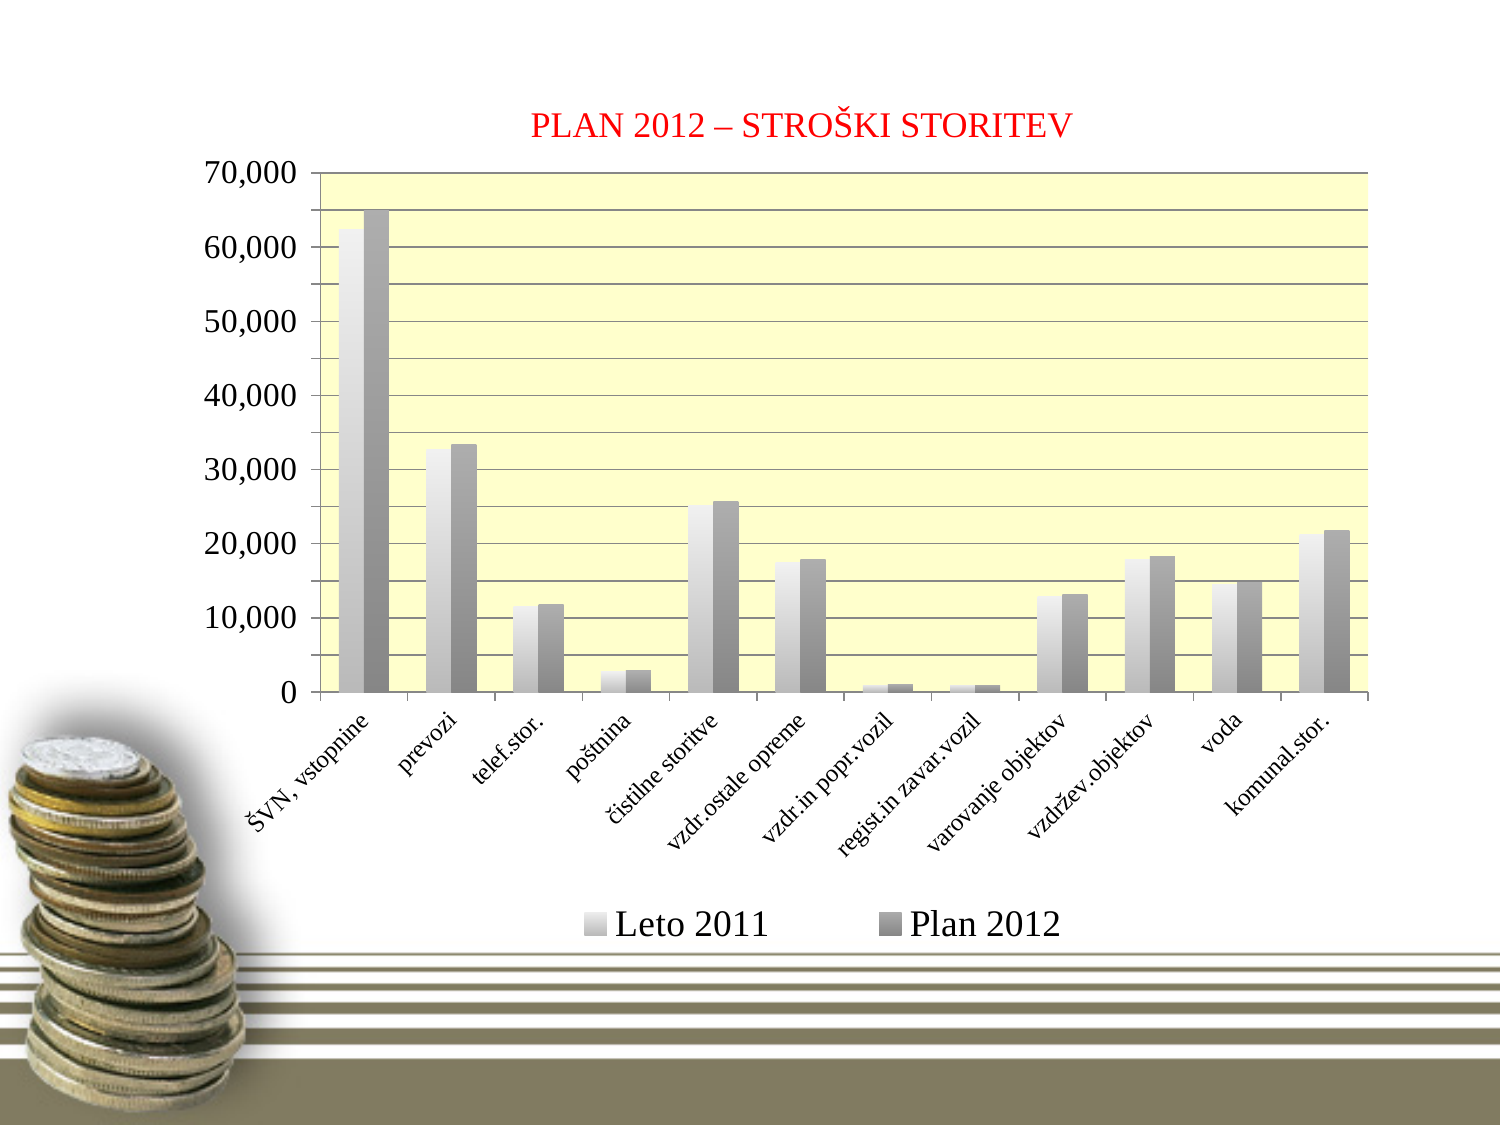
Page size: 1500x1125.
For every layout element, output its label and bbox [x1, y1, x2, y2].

picture [0, 0, 1500, 1125]
chart [111, 89, 1449, 1005]
